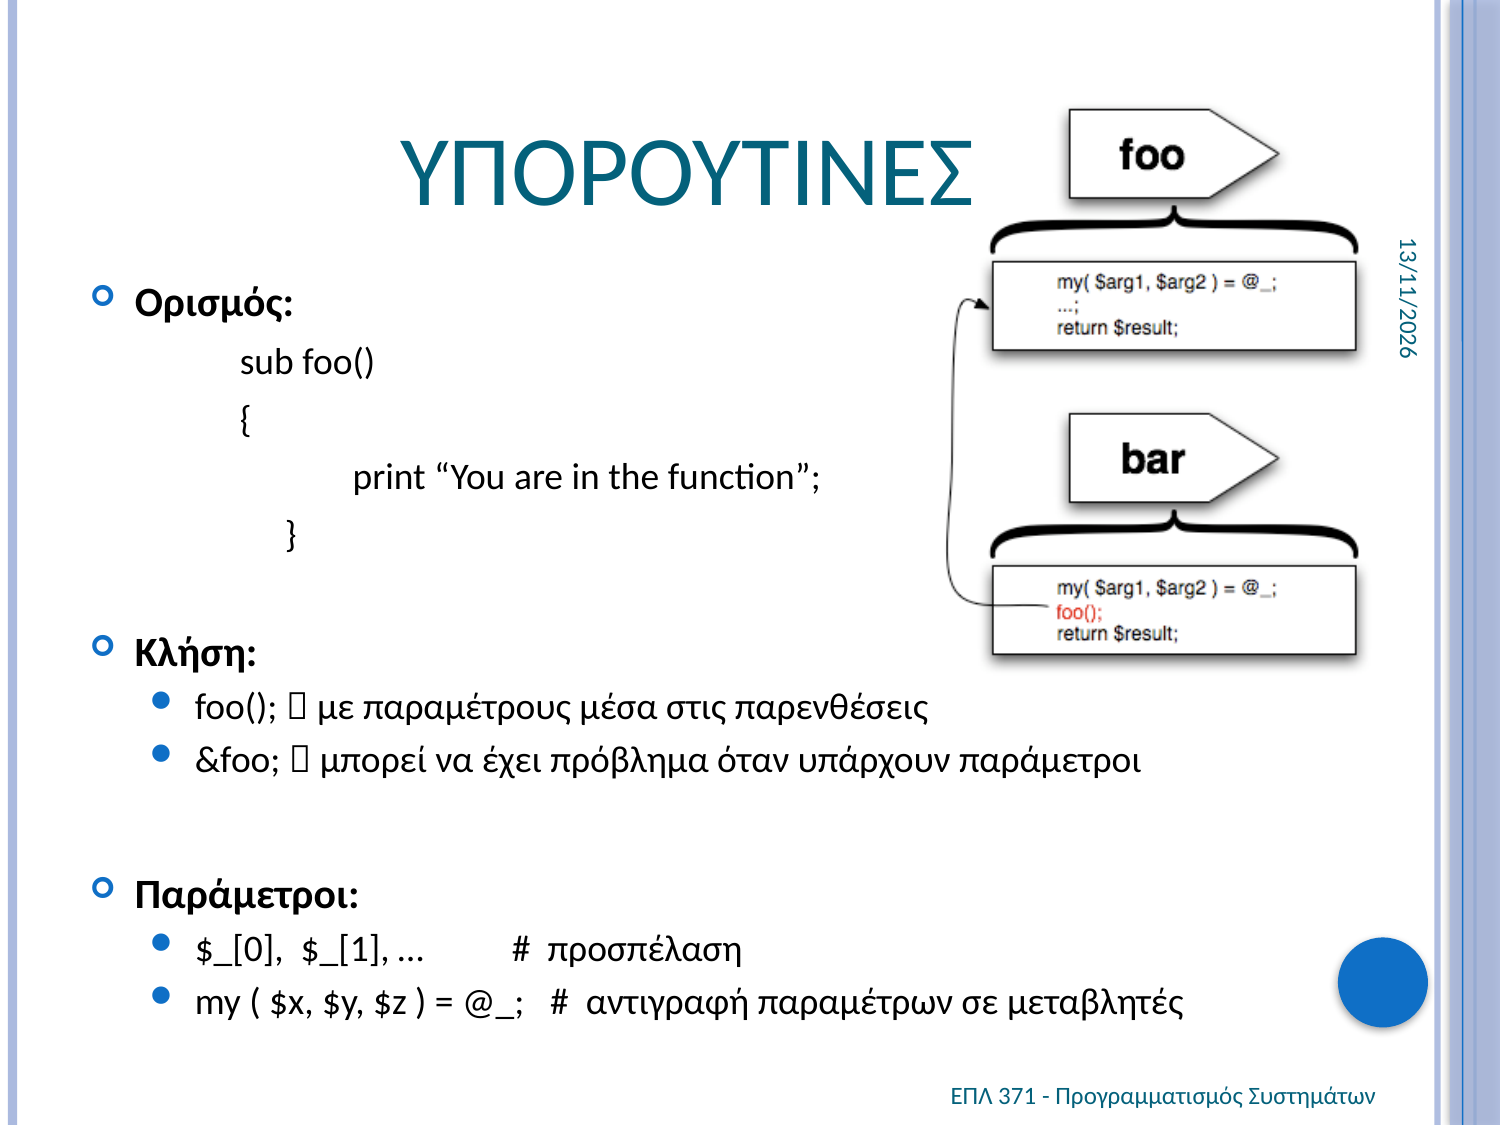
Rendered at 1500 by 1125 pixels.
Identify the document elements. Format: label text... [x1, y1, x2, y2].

list Ορισμός: sub foo() { print “You are in the function”; } Κλήση: foo();  με παραμέτρους μέσα στις παρενθέσεις &foo;  μπορεί να έχει πρόβλημα όταν υπάρχουν παράμετροι Παράμετροι: $_[0], $_[1], … # προσπέλαση my ( $x, $y, $z ) = @_; # αντιγραφή παραμέτρων σε μεταβλητές [75, 267, 1300, 1035]
footer ΕΠΛ 371 - Προγραμματισμός Συστημάτων [935, 1065, 1461, 1125]
title Υπορουτινεσ [75, 45, 1300, 233]
picture [926, 82, 1389, 693]
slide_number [1378, 43, 1442, 374]
